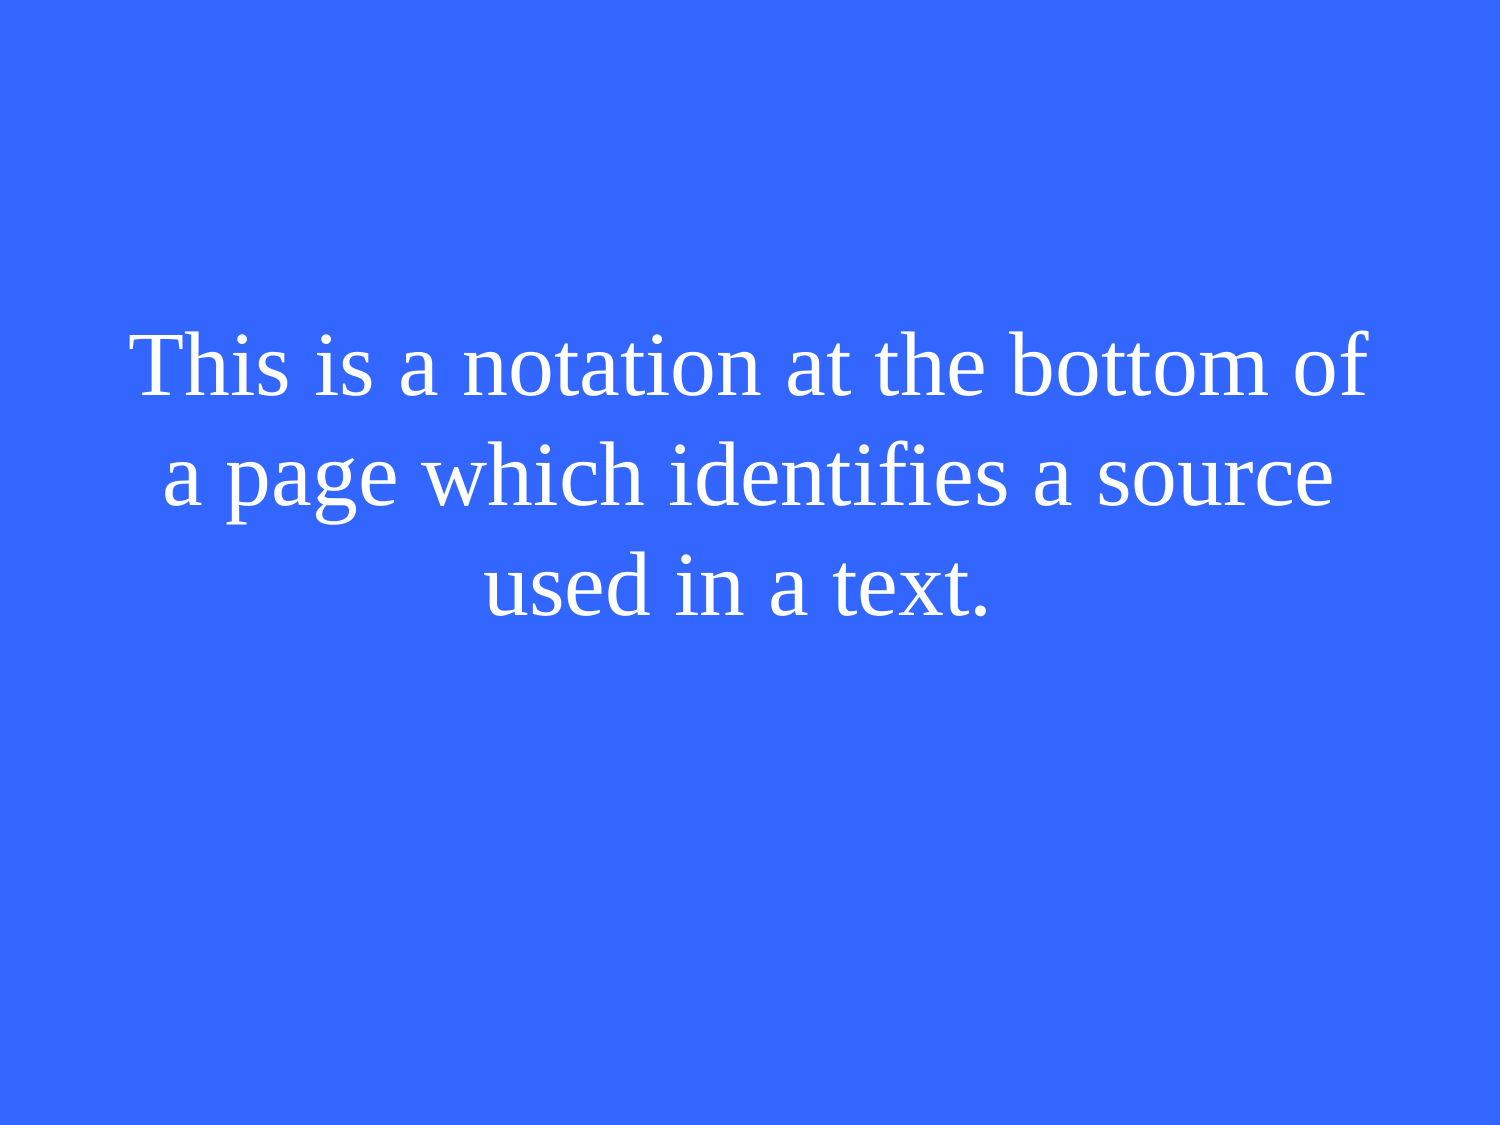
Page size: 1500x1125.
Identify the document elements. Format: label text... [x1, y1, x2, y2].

title This is a notation at the bottom of a page which identifies a source used in a text. [112, 374, 1388, 563]
